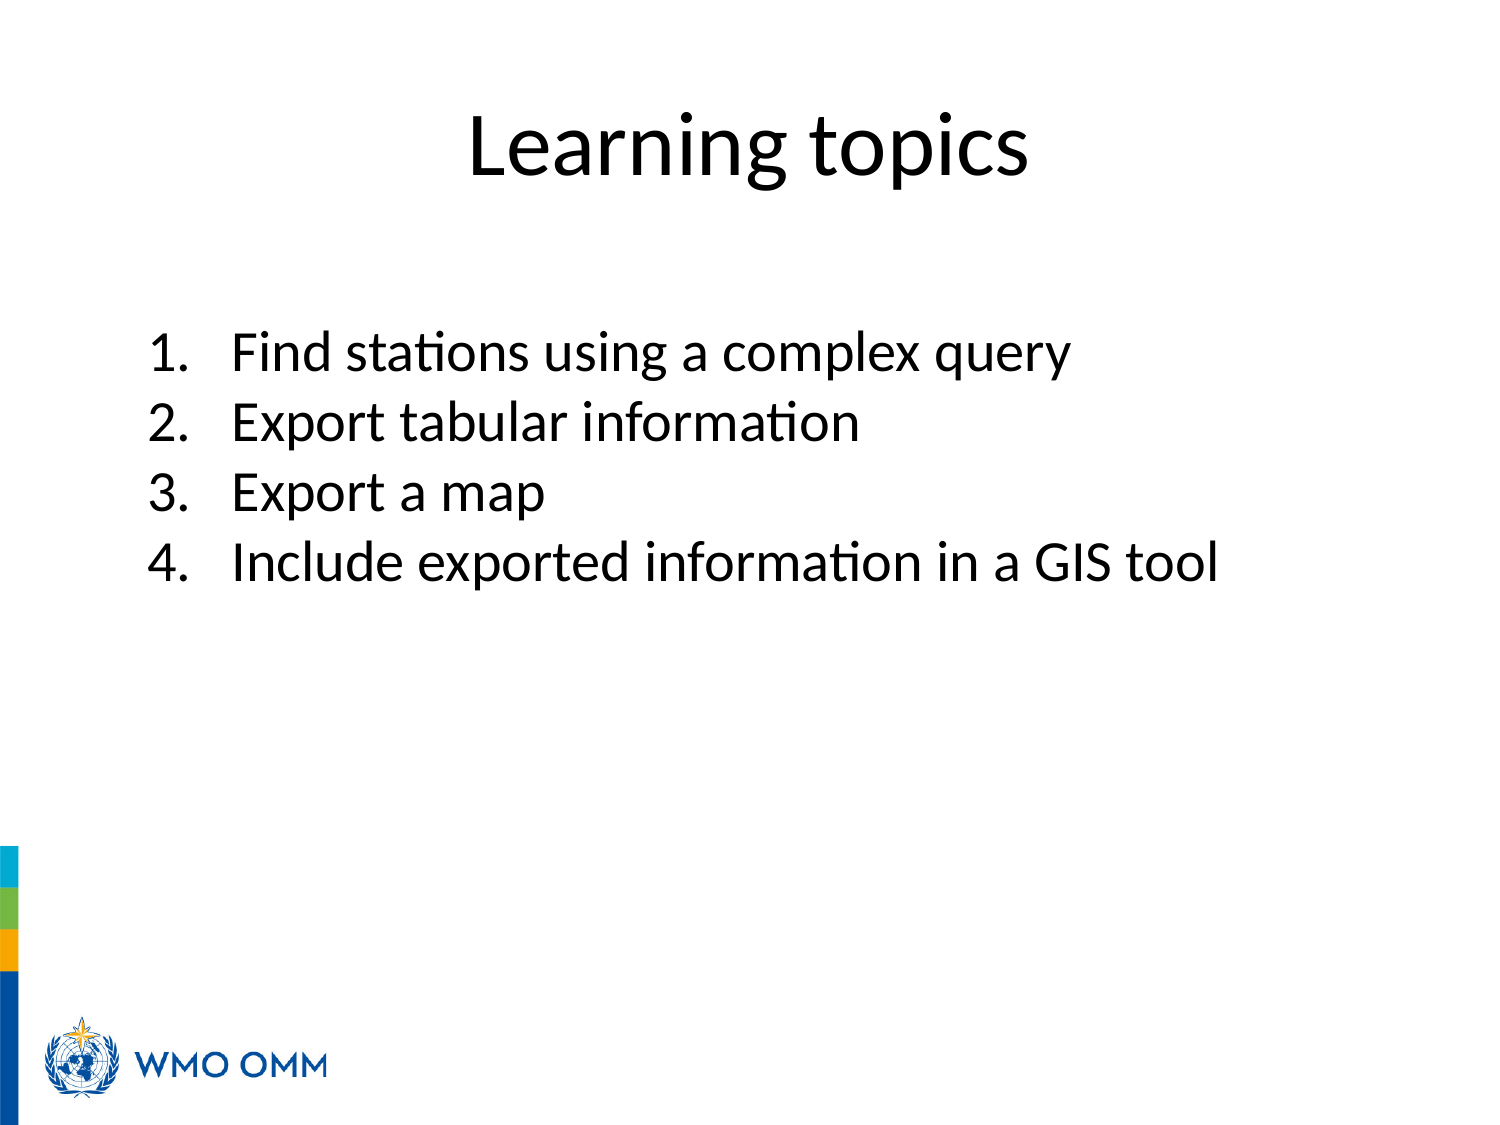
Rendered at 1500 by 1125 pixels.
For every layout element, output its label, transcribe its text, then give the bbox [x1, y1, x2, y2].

title Learning topics [75, 45, 1425, 233]
picture [0, 845, 327, 1125]
text_box Find stations using a complex query Export tabular information Export a map Include exported information in a GIS tool [132, 305, 1361, 601]
